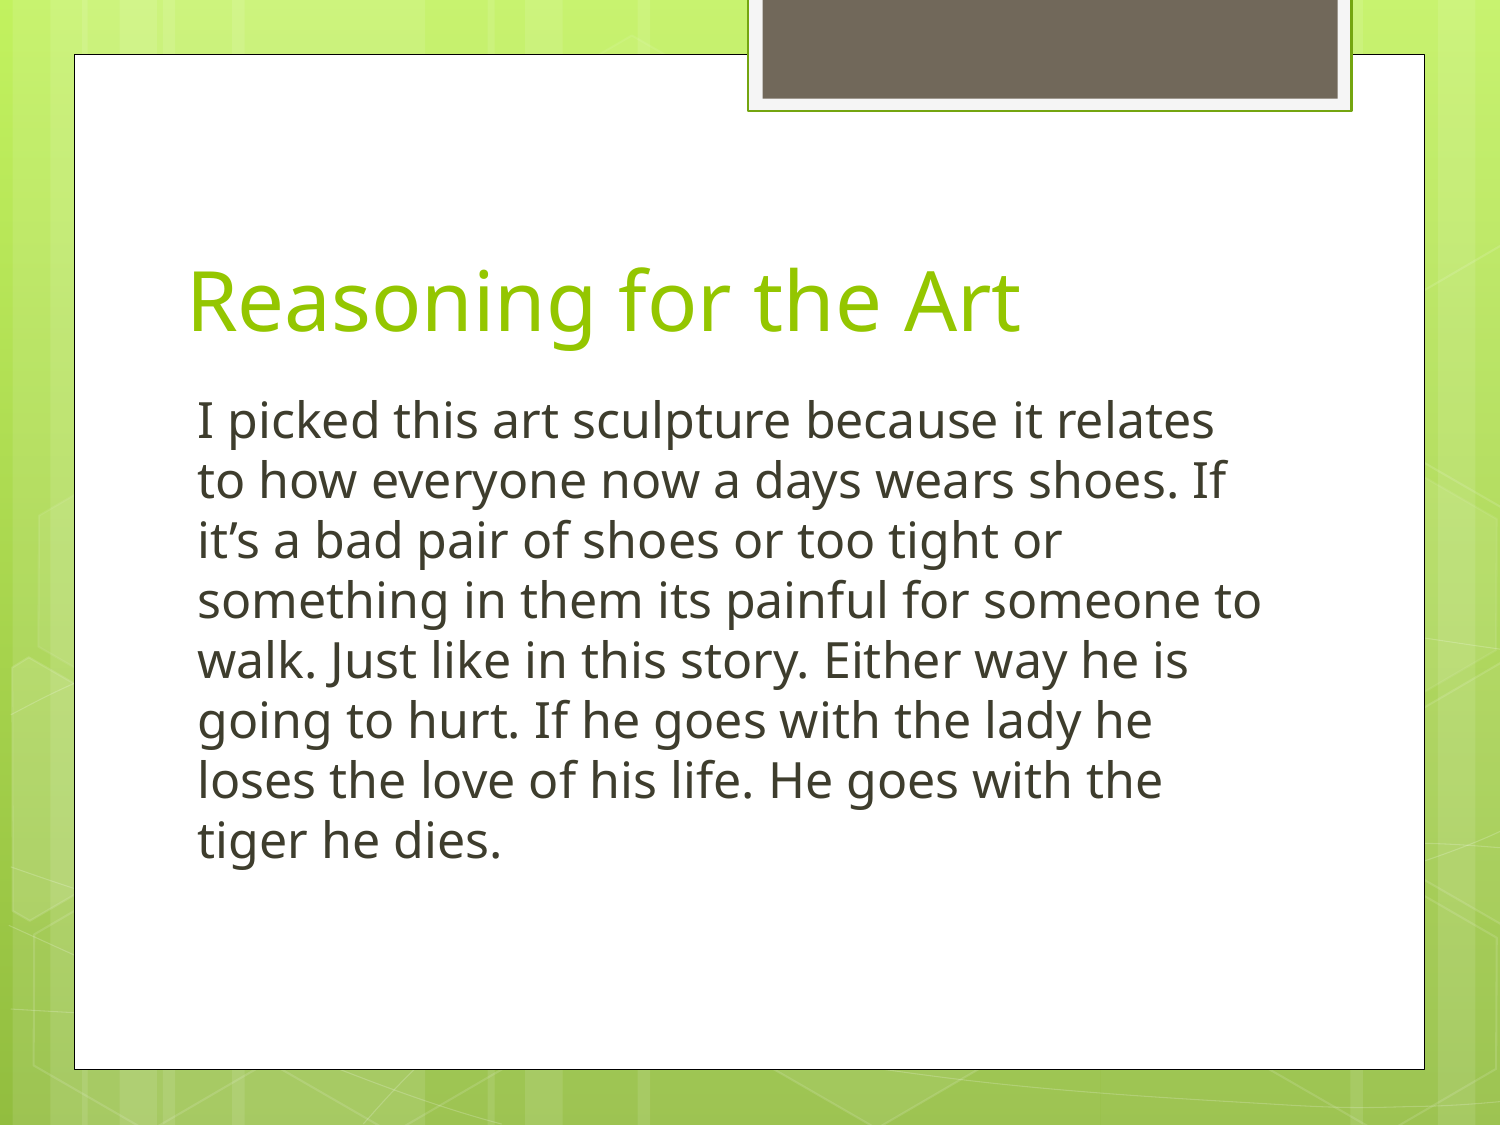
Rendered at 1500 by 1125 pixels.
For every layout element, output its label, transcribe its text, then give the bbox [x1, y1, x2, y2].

list I picked this art sculpture because it relates to how everyone now a days wears shoes. If it’s a bad pair of shoes or too tight or something in them its painful for someone to walk. Just like in this story. Either way he is going to hurt. If he goes with the lady he loses the love of his life. He goes with the tiger he dies. [171, 381, 1283, 957]
title Reasoning for the Art [171, 168, 1324, 357]
